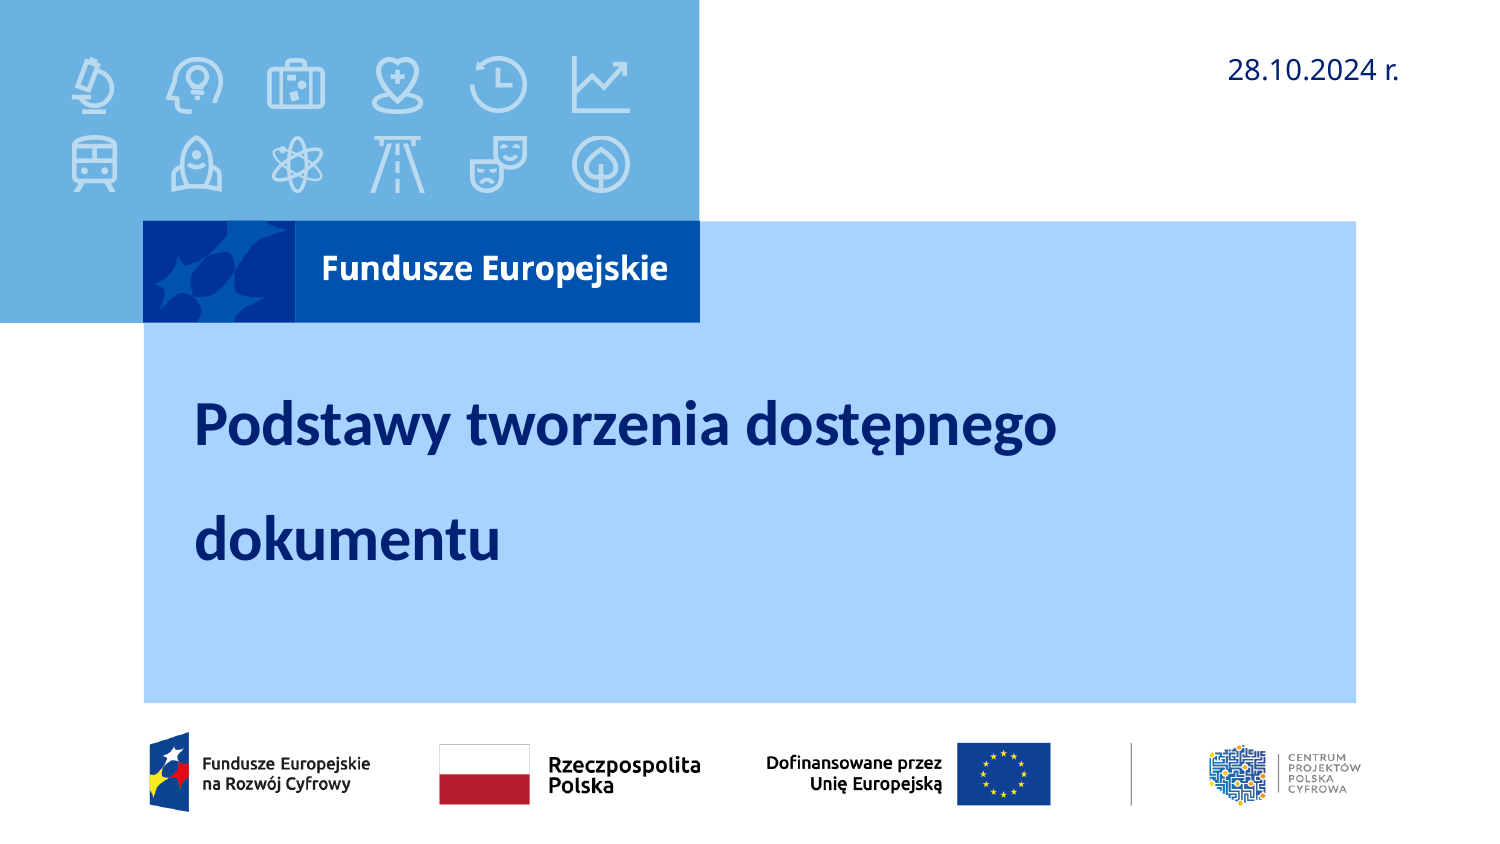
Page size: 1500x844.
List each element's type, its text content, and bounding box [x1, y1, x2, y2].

picture [123, 705, 1400, 838]
title Podstawy tworzenia dostępnego dokumentu [194, 342, 1306, 611]
picture [143, 220, 700, 323]
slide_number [1103, 60, 1400, 139]
